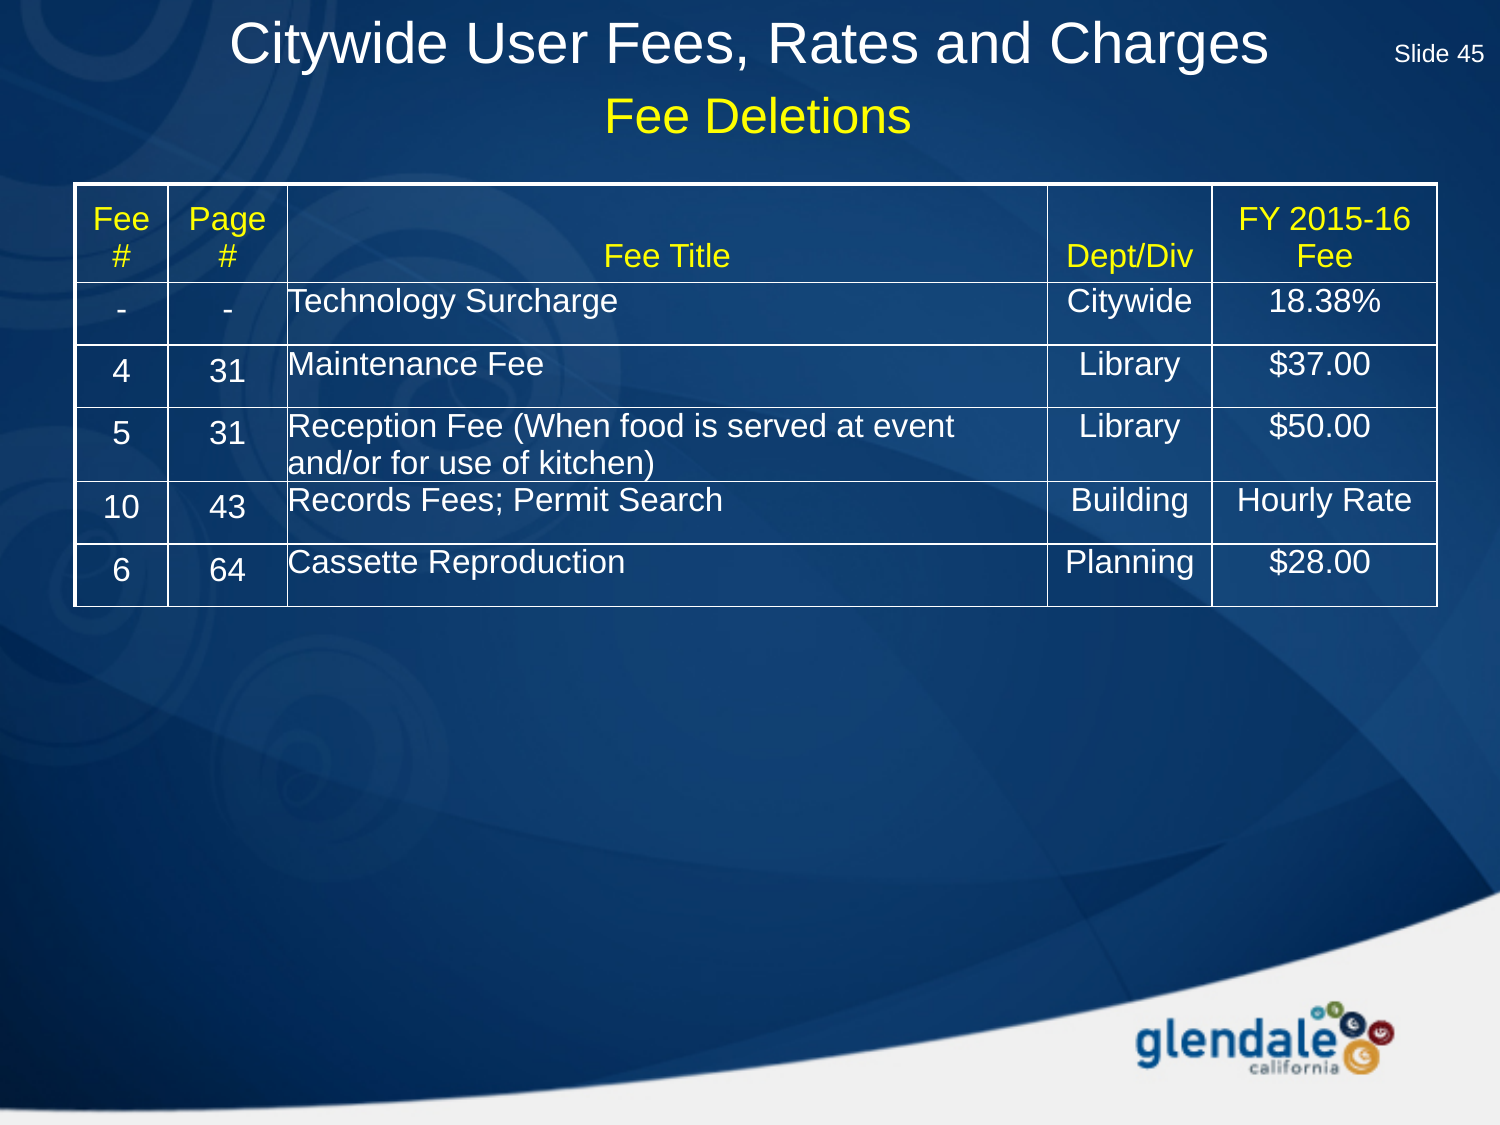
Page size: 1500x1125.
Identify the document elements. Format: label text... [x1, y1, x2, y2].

table_cell - [77, 283, 167, 344]
table_cell Cassette Reproduction [288, 545, 1047, 606]
table_cell $37.00 [1213, 346, 1436, 407]
slide_number Slide 45 [1425, 0, 1500, 75]
table_cell Records Fees; Permit Search [288, 482, 1047, 543]
table_cell 43 [169, 482, 287, 543]
table_cell Library [1048, 408, 1211, 481]
table_cell 18.38% [1213, 283, 1436, 344]
picture [0, 0, 1500, 1125]
table_cell Building [1048, 482, 1211, 543]
table_cell Technology Surcharge [288, 283, 1047, 344]
table_header Dept/Div [1048, 186, 1211, 282]
table_header FY 2015-16 Fee [1213, 186, 1436, 282]
table_cell 31 [169, 346, 287, 407]
table_header Page # [169, 186, 287, 282]
table_cell Hourly Rate [1213, 482, 1436, 543]
table_cell Reception Fee (When food is served at event and/or for use of kitchen) [288, 408, 1047, 481]
table_cell 6 [77, 545, 167, 606]
table_cell Maintenance Fee [288, 346, 1047, 407]
text_box Citywide User Fees, Rates and Charges Fee Deletions [74, 0, 1425, 150]
table_cell 31 [169, 408, 287, 481]
table_cell $50.00 [1213, 408, 1436, 481]
table_cell Library [1048, 346, 1211, 407]
table_cell $28.00 [1213, 545, 1436, 606]
table_cell 10 [77, 482, 167, 543]
table_cell 64 [169, 545, 287, 606]
table_header Fee Title [288, 186, 1047, 282]
table_cell - [169, 283, 287, 344]
table_cell 4 [77, 346, 167, 407]
table_cell Citywide [1048, 283, 1211, 344]
table_header Fee# [77, 186, 167, 282]
table_cell Planning [1048, 545, 1211, 606]
table_cell 5 [77, 408, 167, 481]
